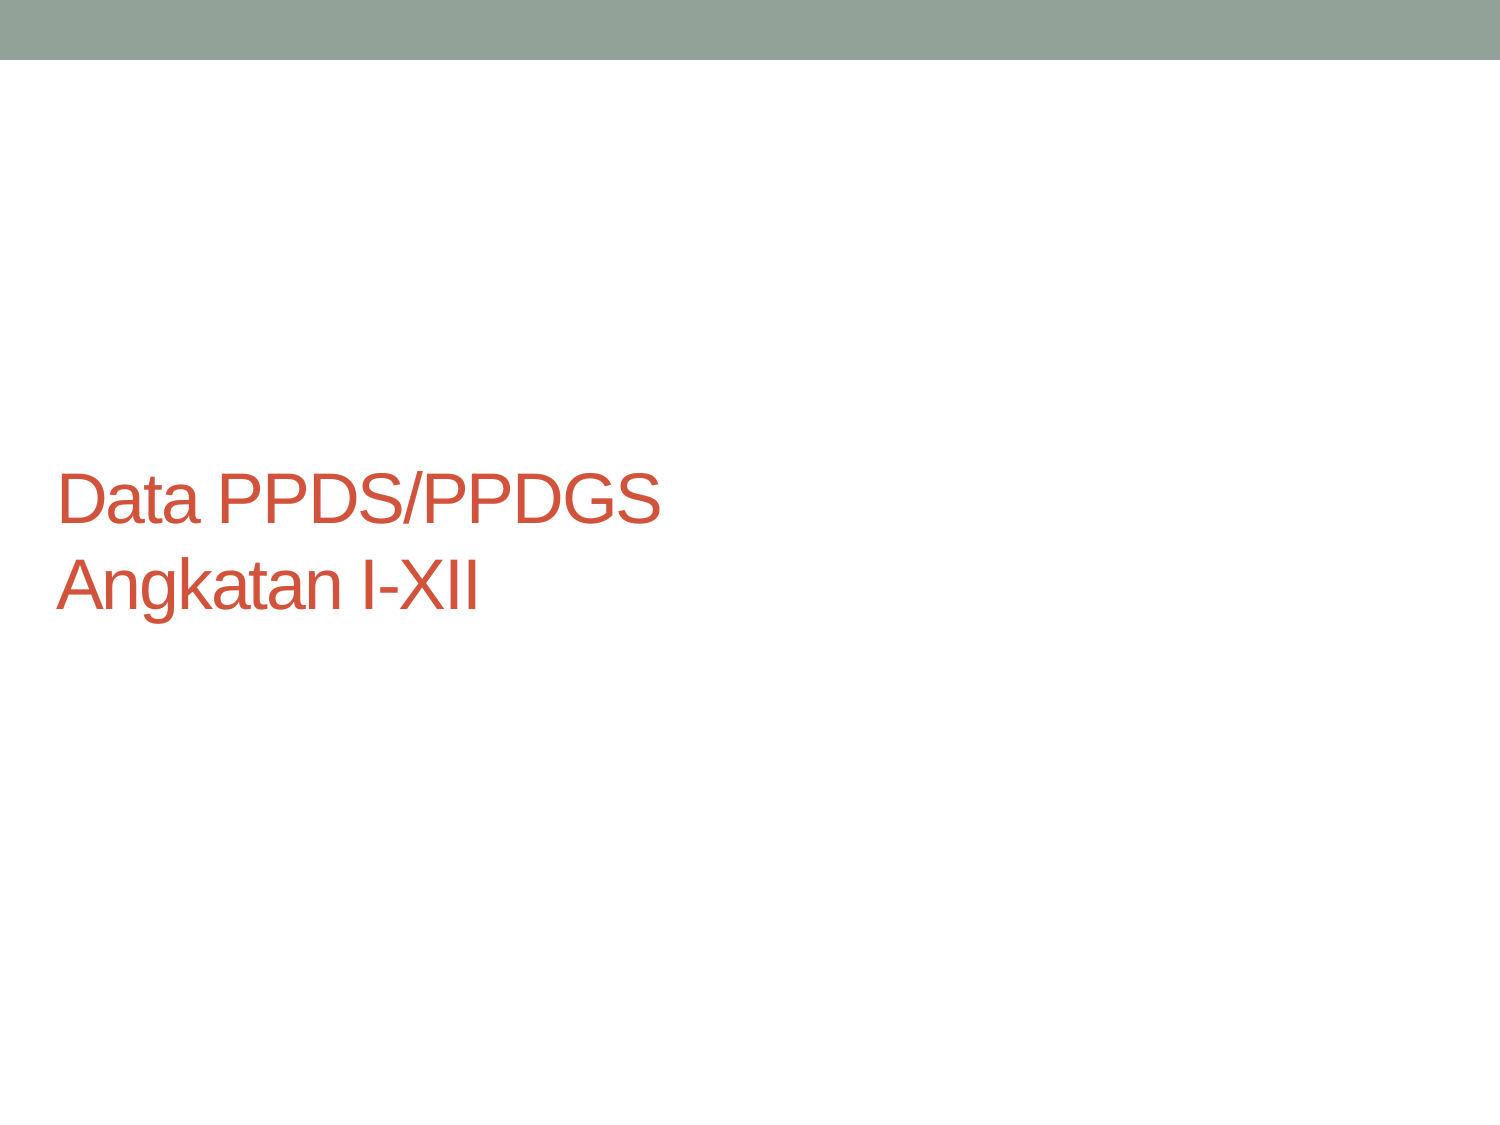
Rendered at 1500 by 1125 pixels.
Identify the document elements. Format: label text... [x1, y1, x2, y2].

title Data PPDS/PPDGS Angkatan I-XII [41, 444, 1392, 632]
